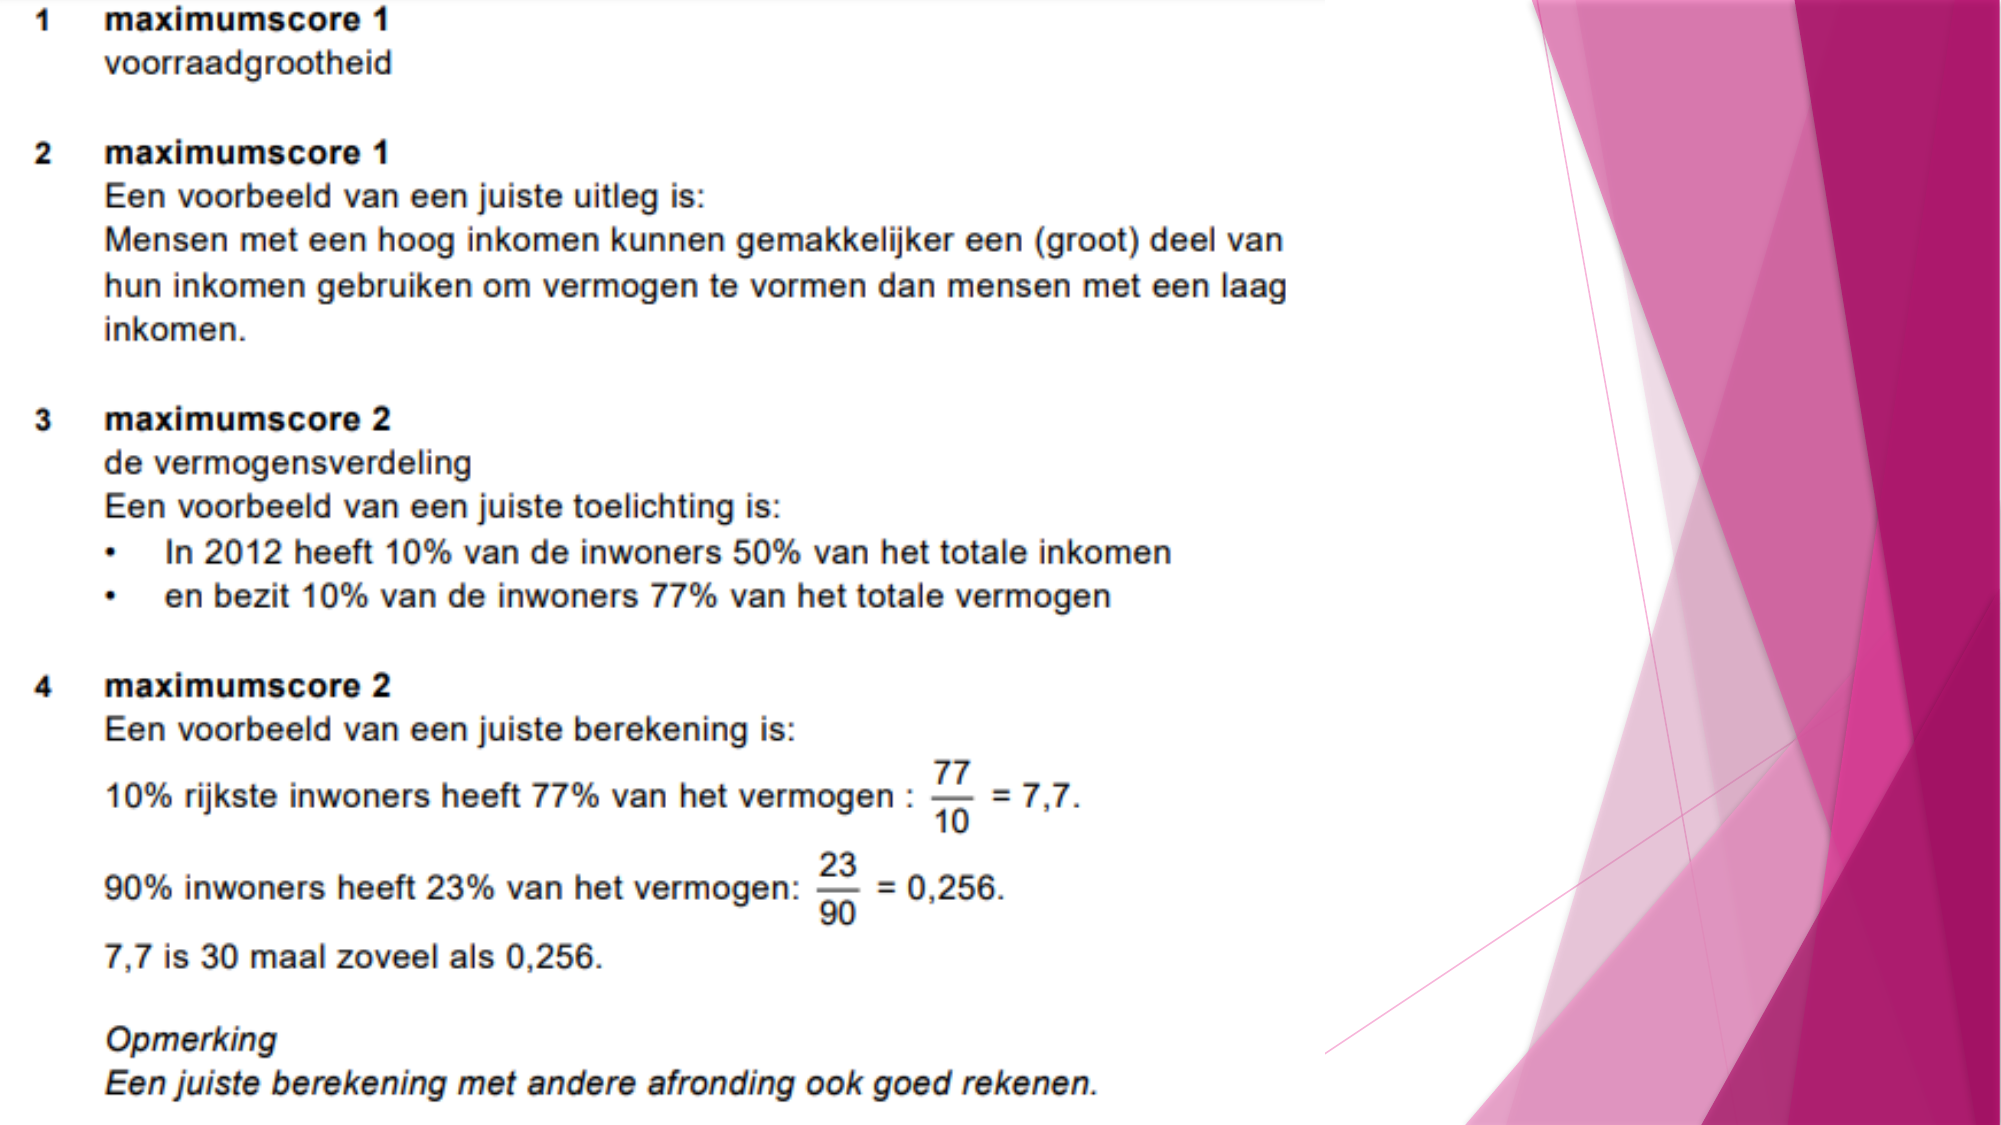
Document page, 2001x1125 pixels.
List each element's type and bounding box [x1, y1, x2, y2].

picture [0, 0, 1325, 1125]
